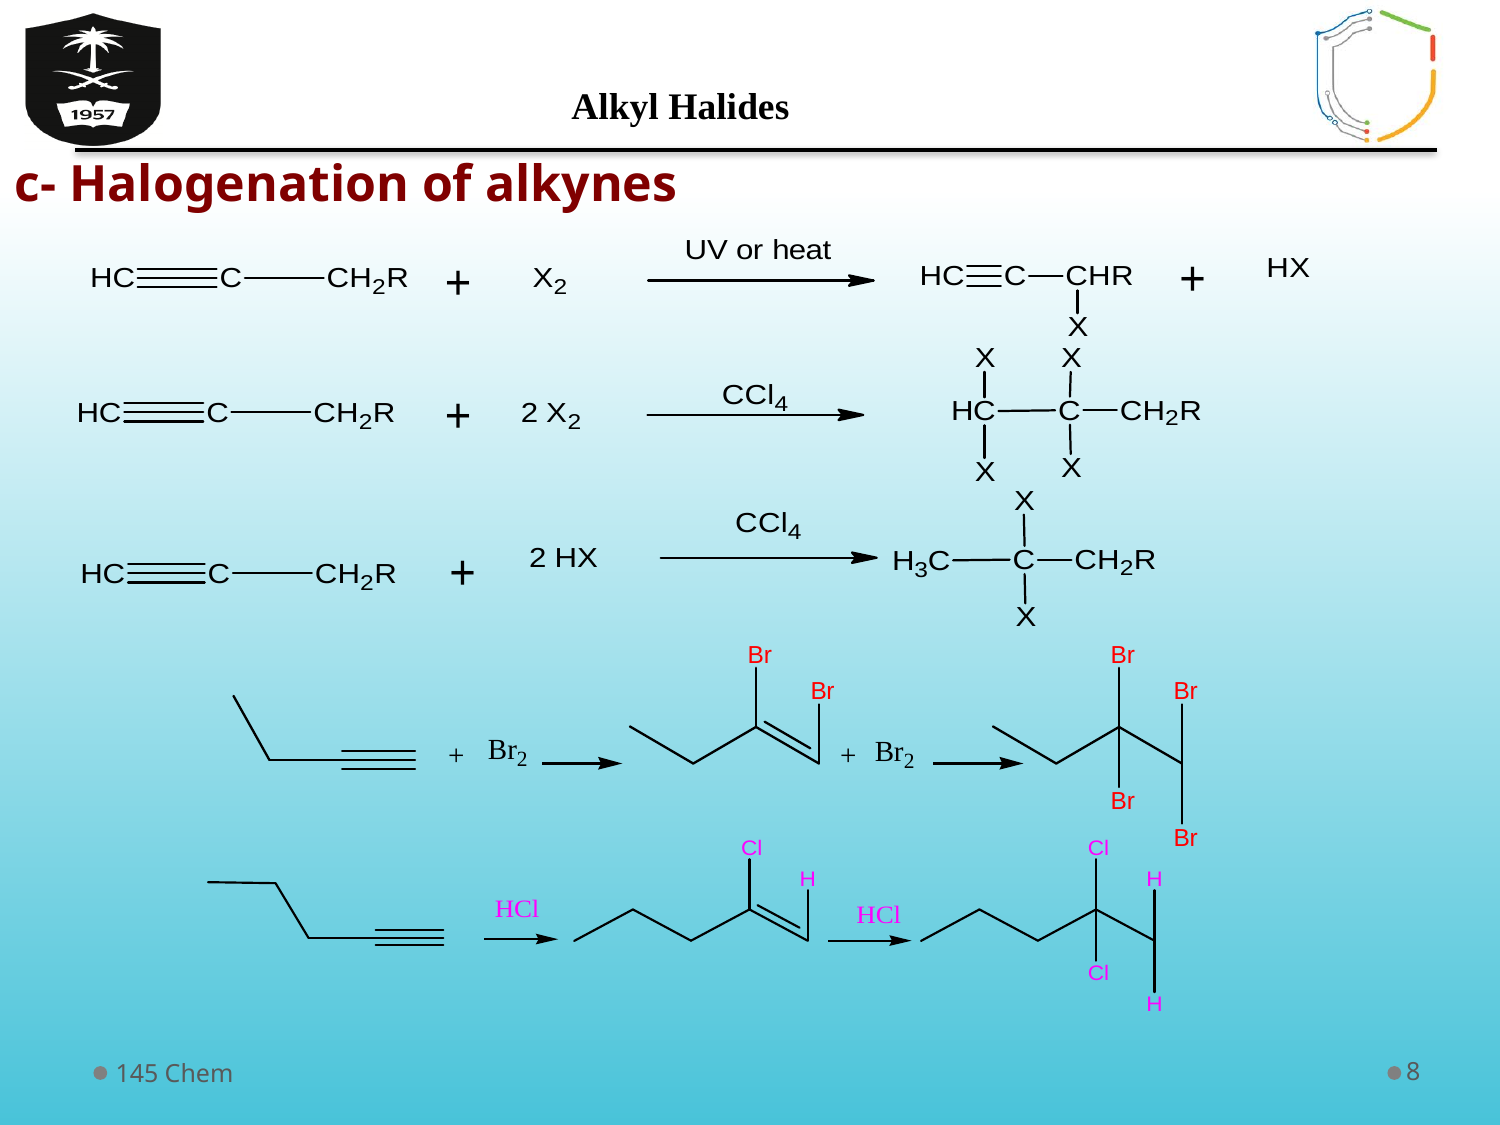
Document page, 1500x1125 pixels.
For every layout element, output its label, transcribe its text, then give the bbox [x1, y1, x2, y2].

text_box c- Halogenation of alkynes [0, 144, 1161, 219]
picture [24, 12, 163, 151]
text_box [76, 234, 1310, 634]
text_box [229, 643, 1199, 847]
picture [1287, 0, 1463, 165]
slide_number 8 [1401, 1042, 1494, 1103]
footer 145 Chem [108, 1042, 576, 1103]
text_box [205, 838, 1163, 1012]
text_box Alkyl Halides [556, 74, 805, 135]
